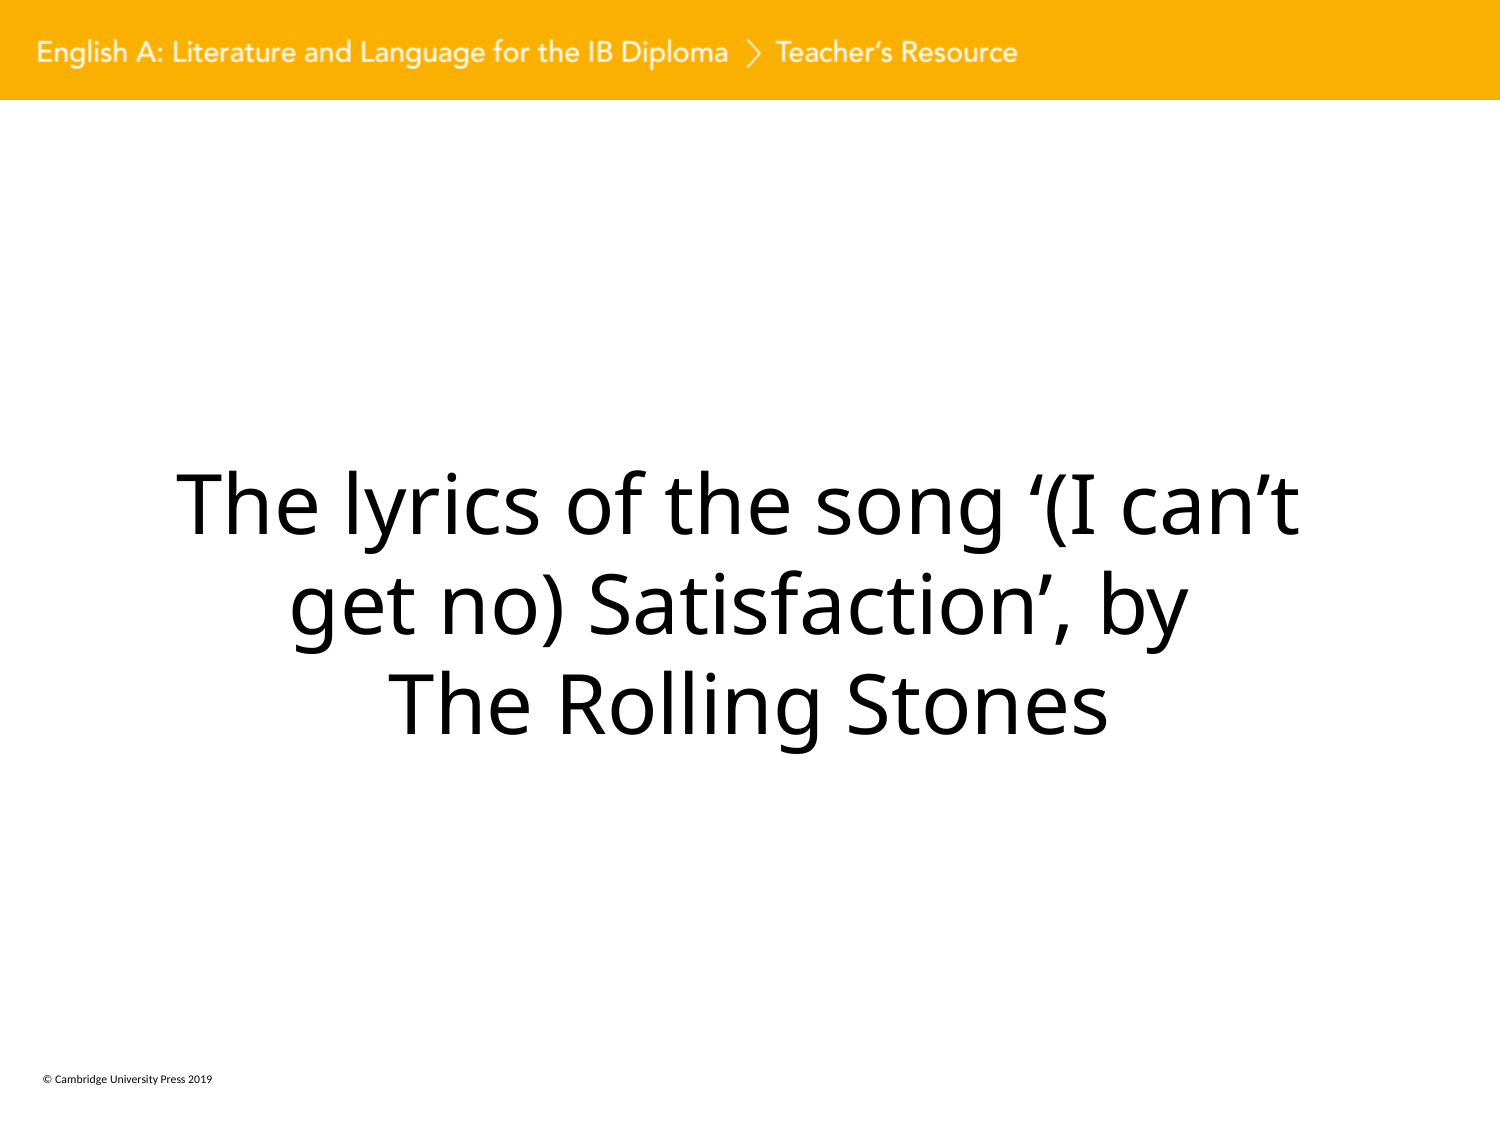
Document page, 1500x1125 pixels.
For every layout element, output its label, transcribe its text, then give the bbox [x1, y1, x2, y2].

title The lyrics of the song ‘(I can’t get no) Satisfaction’, by The Rolling Stones [112, 201, 1388, 1001]
subtitle © Cambridge University Press 2019 [27, 1063, 1388, 1093]
picture [0, 0, 1500, 101]
